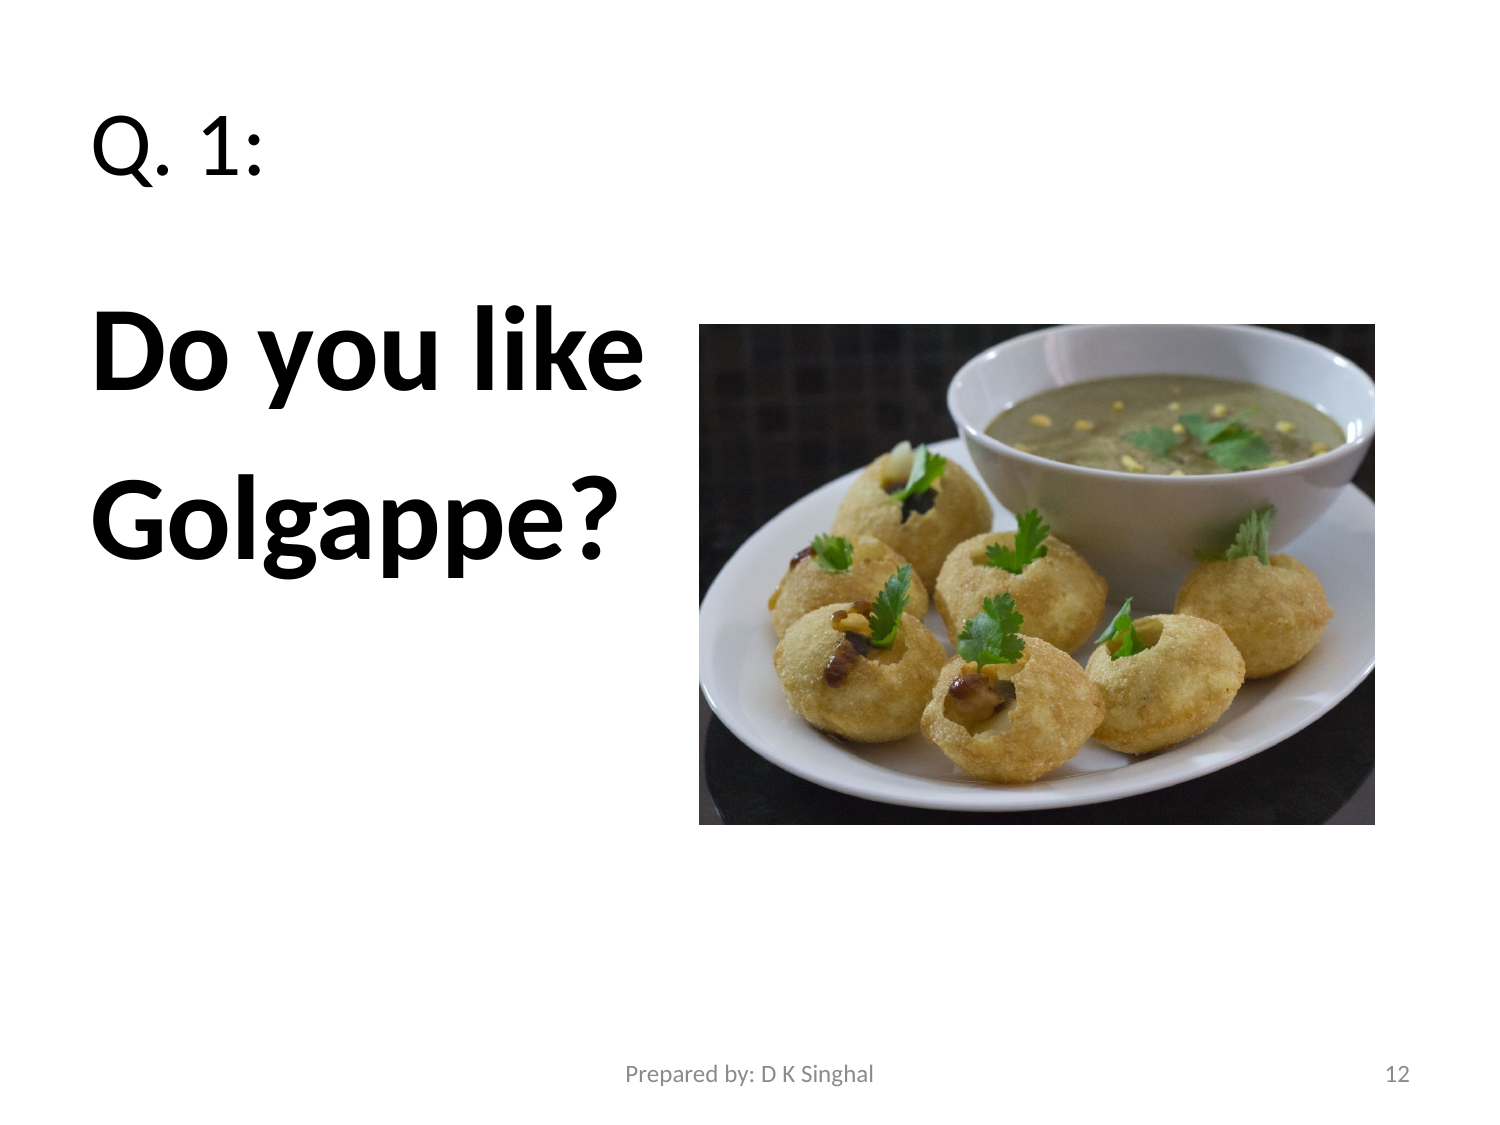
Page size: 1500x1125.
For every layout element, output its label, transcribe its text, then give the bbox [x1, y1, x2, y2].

picture [699, 324, 1376, 826]
footer Prepared by: D K Singhal [512, 1042, 988, 1103]
list Do you like Golgappe? [75, 262, 725, 1005]
title Q. 1: [75, 45, 1425, 233]
slide_number 12 [1074, 1042, 1425, 1103]
